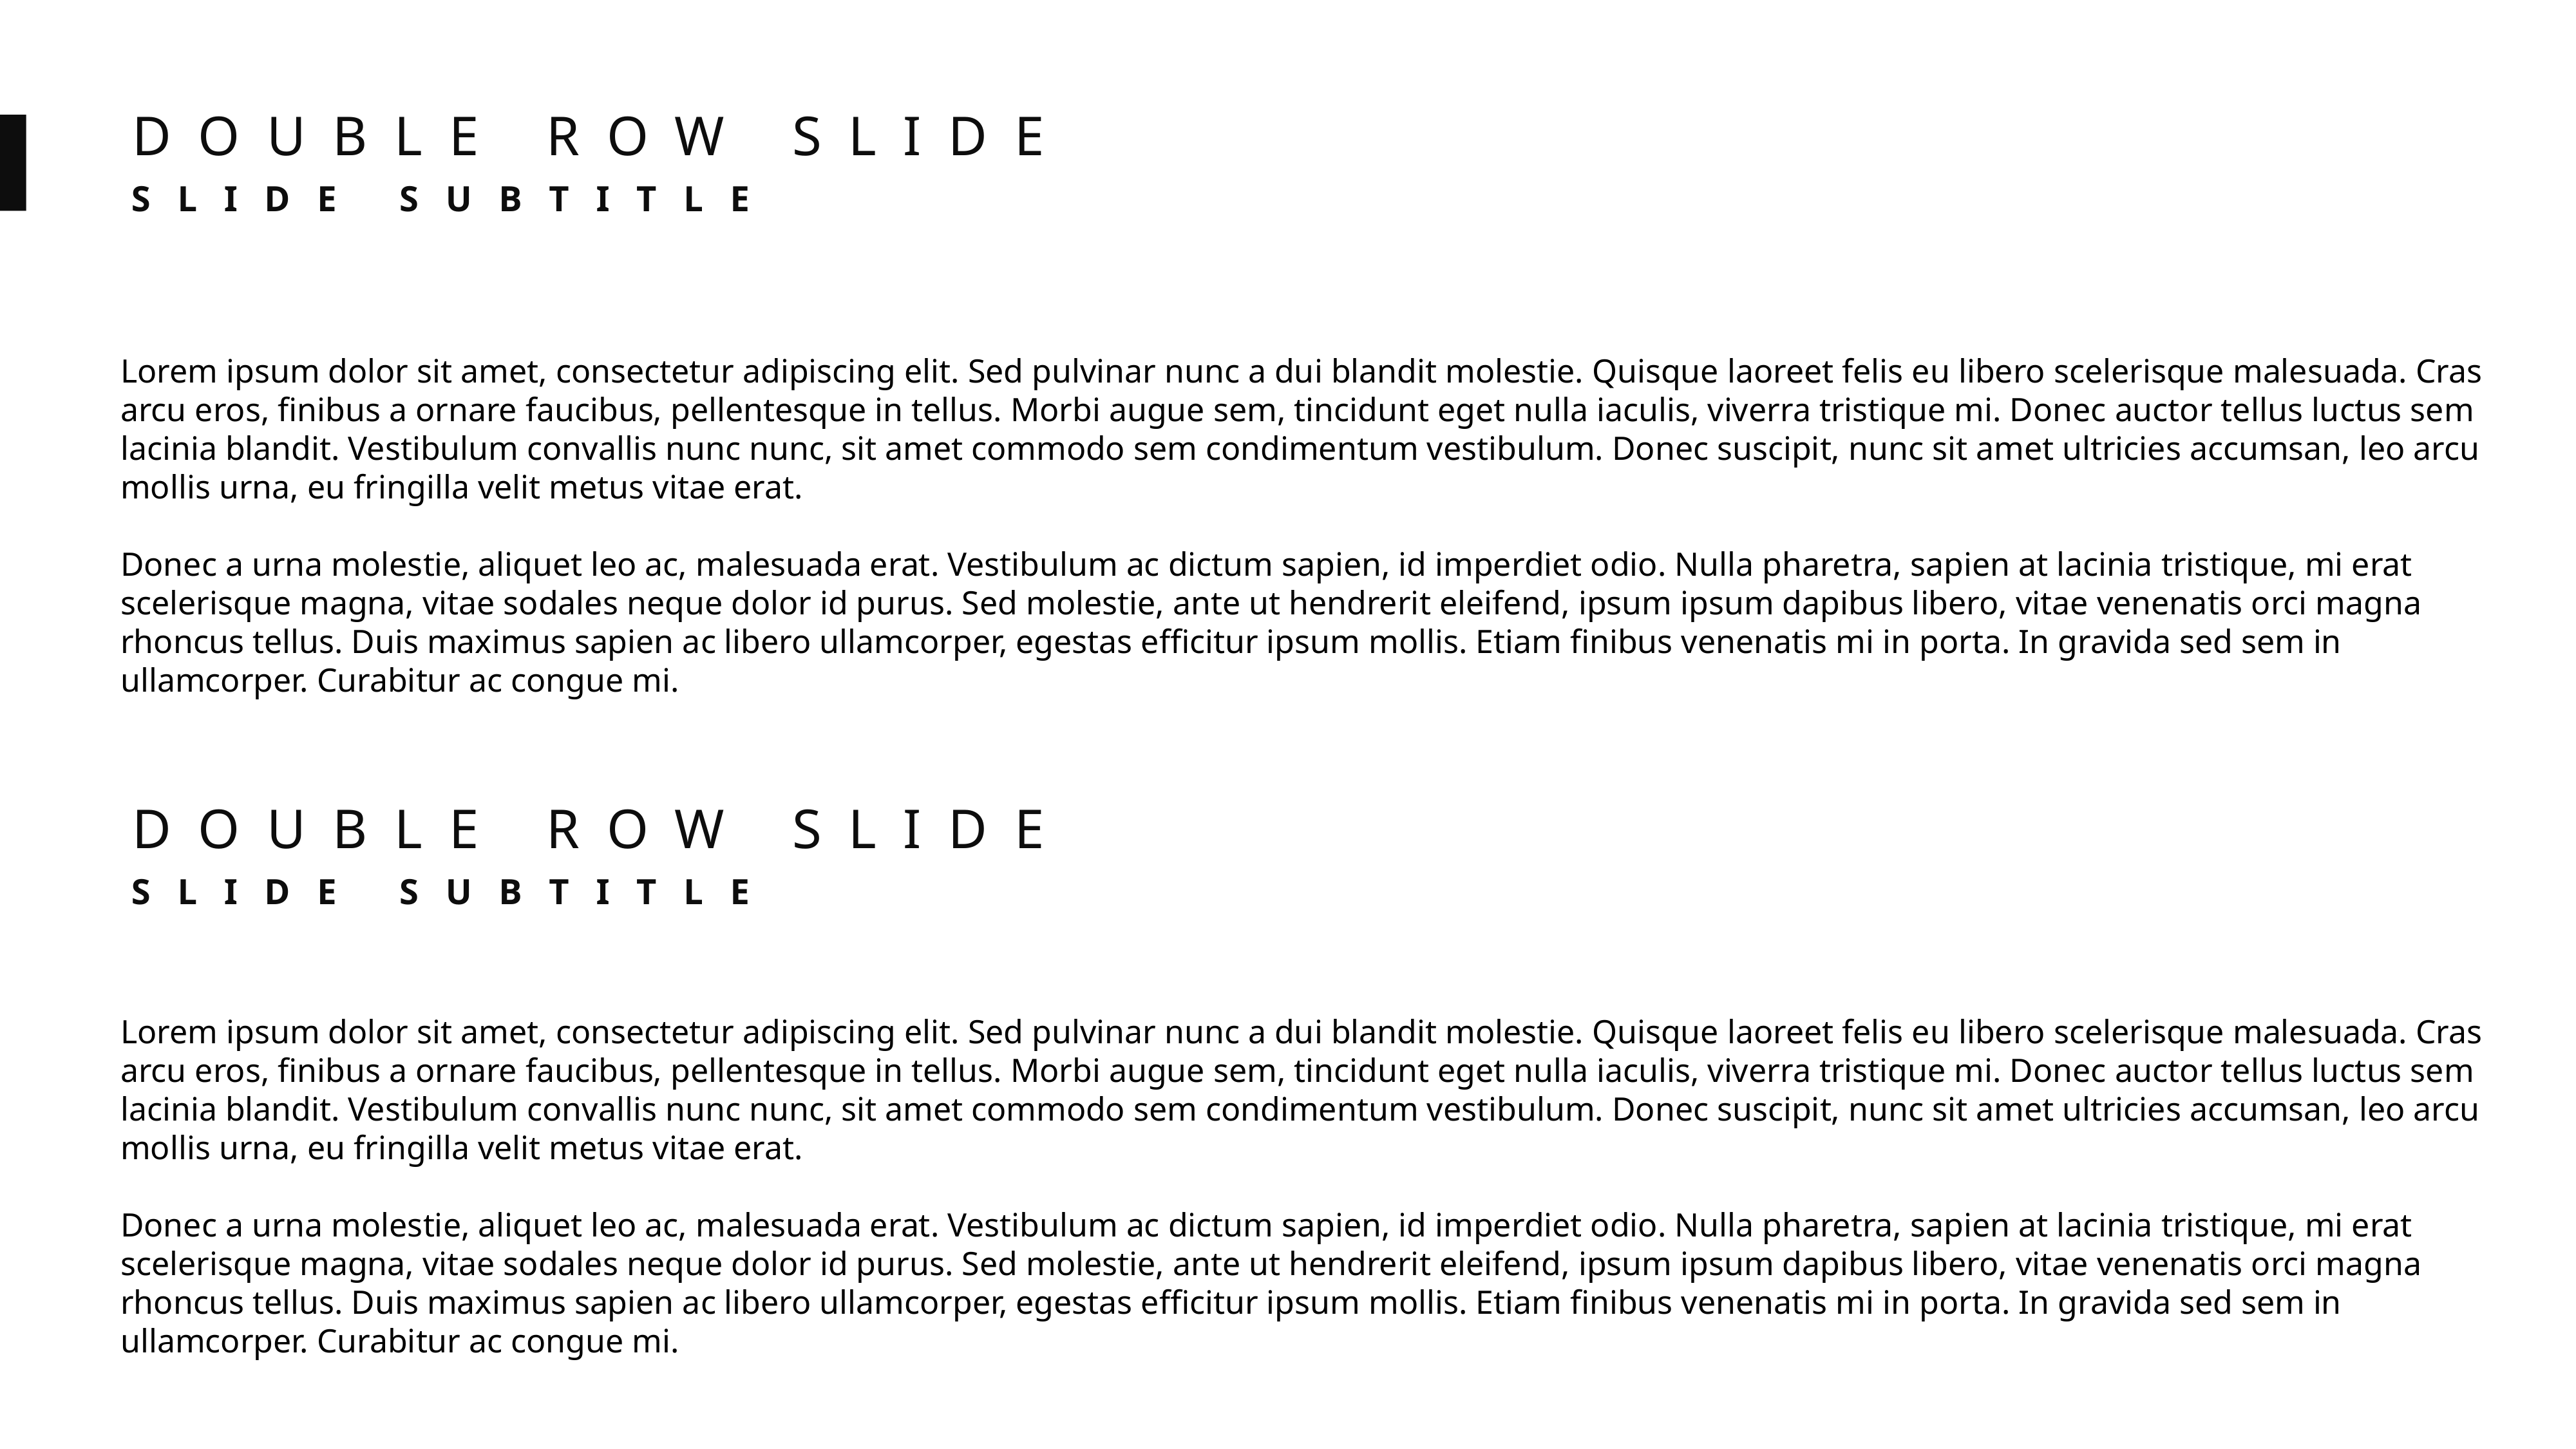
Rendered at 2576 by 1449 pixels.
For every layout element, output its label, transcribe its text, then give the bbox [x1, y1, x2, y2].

text_box Lorem ipsum dolor sit amet, consectetur adipiscing elit. Sed pulvinar nunc a dui blandit molestie. Quisque laoreet felis eu libero scelerisque malesuada. Cras arcu eros, finibus a ornare faucibus, pellentesque in tellus. Morbi augue sem, tincidunt eget nulla iaculis, viverra tristique mi. Donec auctor tellus luctus sem lacinia blandit. Vestibulum convallis nunc nunc, sit amet commodo sem condimentum vestibulum. Donec suscipit, nunc sit amet ultricies accumsan, leo arcu mollis urna, eu fringilla velit metus vitae erat. Donec a urna molestie, aliquet leo ac, malesuada erat. Vestibulum ac dictum sapien, id imperdiet odio. Nulla pharetra, sapien at lacinia tristique, mi erat scelerisque magna, vitae sodales neque dolor id purus. Sed molestie, ante ut hendrerit eleifend, ipsum ipsum dapibus libero, vitae venenatis orci magna rhoncus tellus. Duis maximus sapien ac libero ullamcorper, egestas efficitur ipsum mollis. Etiam finibus venenatis mi in porta. In gravida sed sem in ullamcorper. Curabitur ac congue mi. [111, 1007, 2494, 1364]
text_box SLIDE SUBTITLE [122, 171, 761, 223]
text_box SLIDE SUBTITLE [122, 865, 761, 916]
text_box [0, 114, 27, 211]
text_box DOUBLE ROW SLIDE [122, 790, 1055, 864]
text_box DOUBLE ROW SLIDE [122, 97, 1055, 171]
text_box Lorem ipsum dolor sit amet, consectetur adipiscing elit. Sed pulvinar nunc a dui blandit molestie. Quisque laoreet felis eu libero scelerisque malesuada. Cras arcu eros, finibus a ornare faucibus, pellentesque in tellus. Morbi augue sem, tincidunt eget nulla iaculis, viverra tristique mi. Donec auctor tellus luctus sem lacinia blandit. Vestibulum convallis nunc nunc, sit amet commodo sem condimentum vestibulum. Donec suscipit, nunc sit amet ultricies accumsan, leo arcu mollis urna, eu fringilla velit metus vitae erat. Donec a urna molestie, aliquet leo ac, malesuada erat. Vestibulum ac dictum sapien, id imperdiet odio. Nulla pharetra, sapien at lacinia tristique, mi erat scelerisque magna, vitae sodales neque dolor id purus. Sed molestie, ante ut hendrerit eleifend, ipsum ipsum dapibus libero, vitae venenatis orci magna rhoncus tellus. Duis maximus sapien ac libero ullamcorper, egestas efficitur ipsum mollis. Etiam finibus venenatis mi in porta. In gravida sed sem in ullamcorper. Curabitur ac congue mi. [111, 346, 2494, 704]
